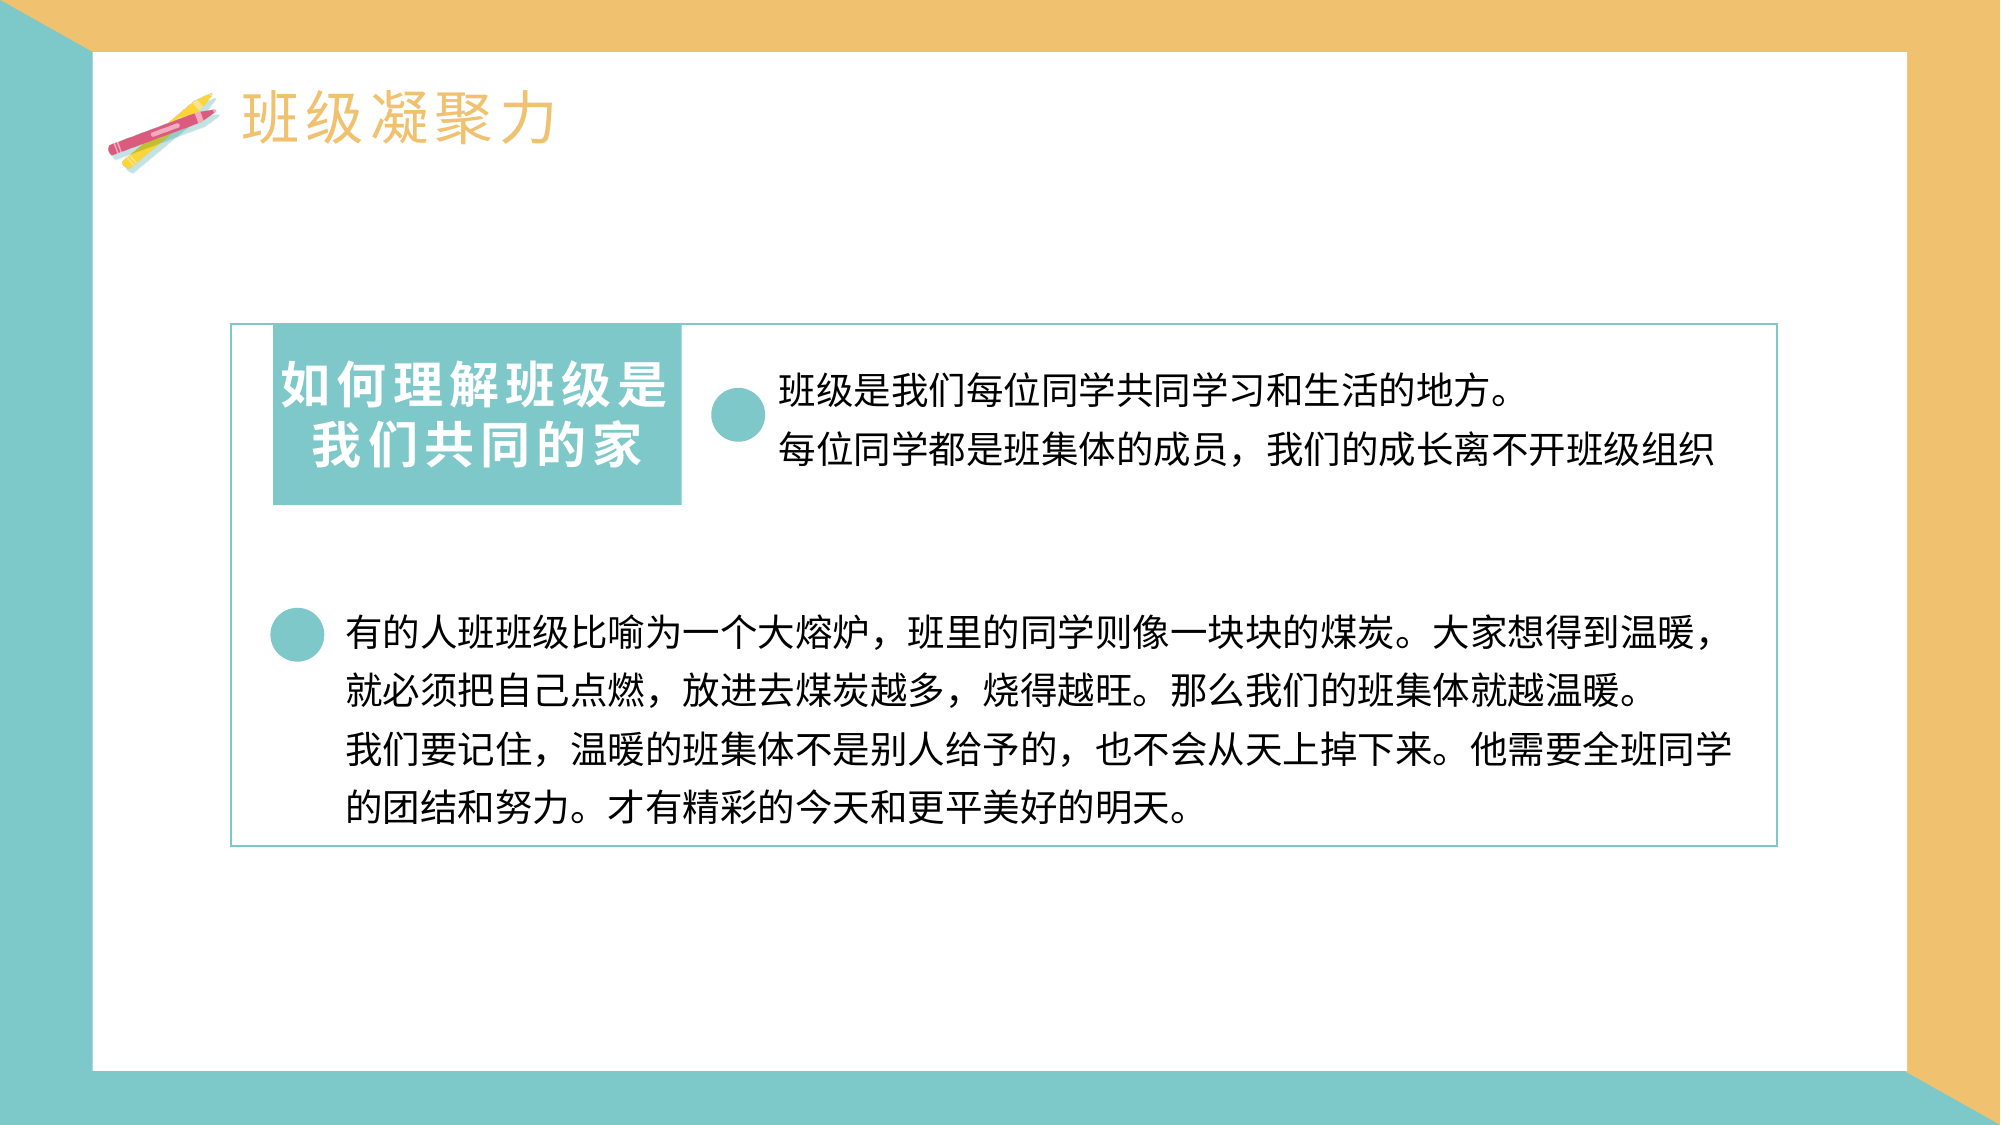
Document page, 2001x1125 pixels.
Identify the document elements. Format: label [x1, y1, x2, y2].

picture [97, 86, 269, 188]
text_box [230, 324, 1778, 895]
